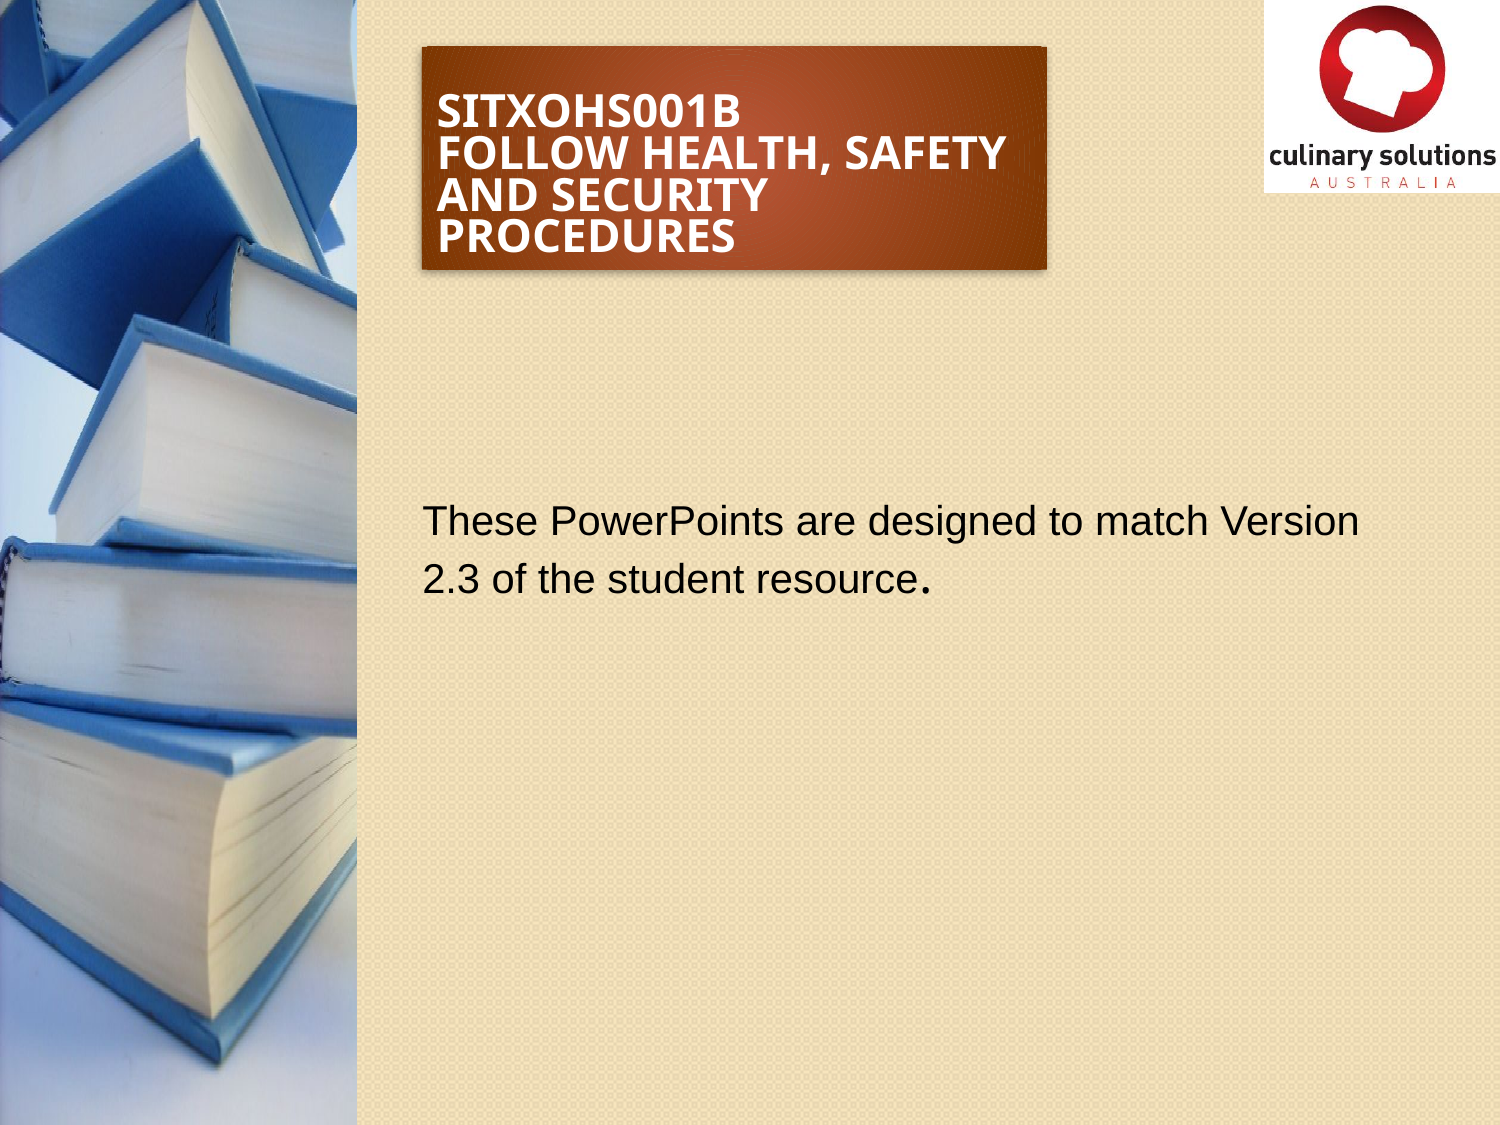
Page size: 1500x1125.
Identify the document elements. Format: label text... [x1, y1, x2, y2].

picture [1263, 0, 1500, 193]
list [0, 0, 357, 1125]
text_box These PowerPoints are designed to match Version 2.3 of the student resource. [407, 468, 1424, 656]
title SITXOHS001B Follow HEALTH, SAFETY AND SECURITY PROCEDURES [421, 46, 1047, 270]
